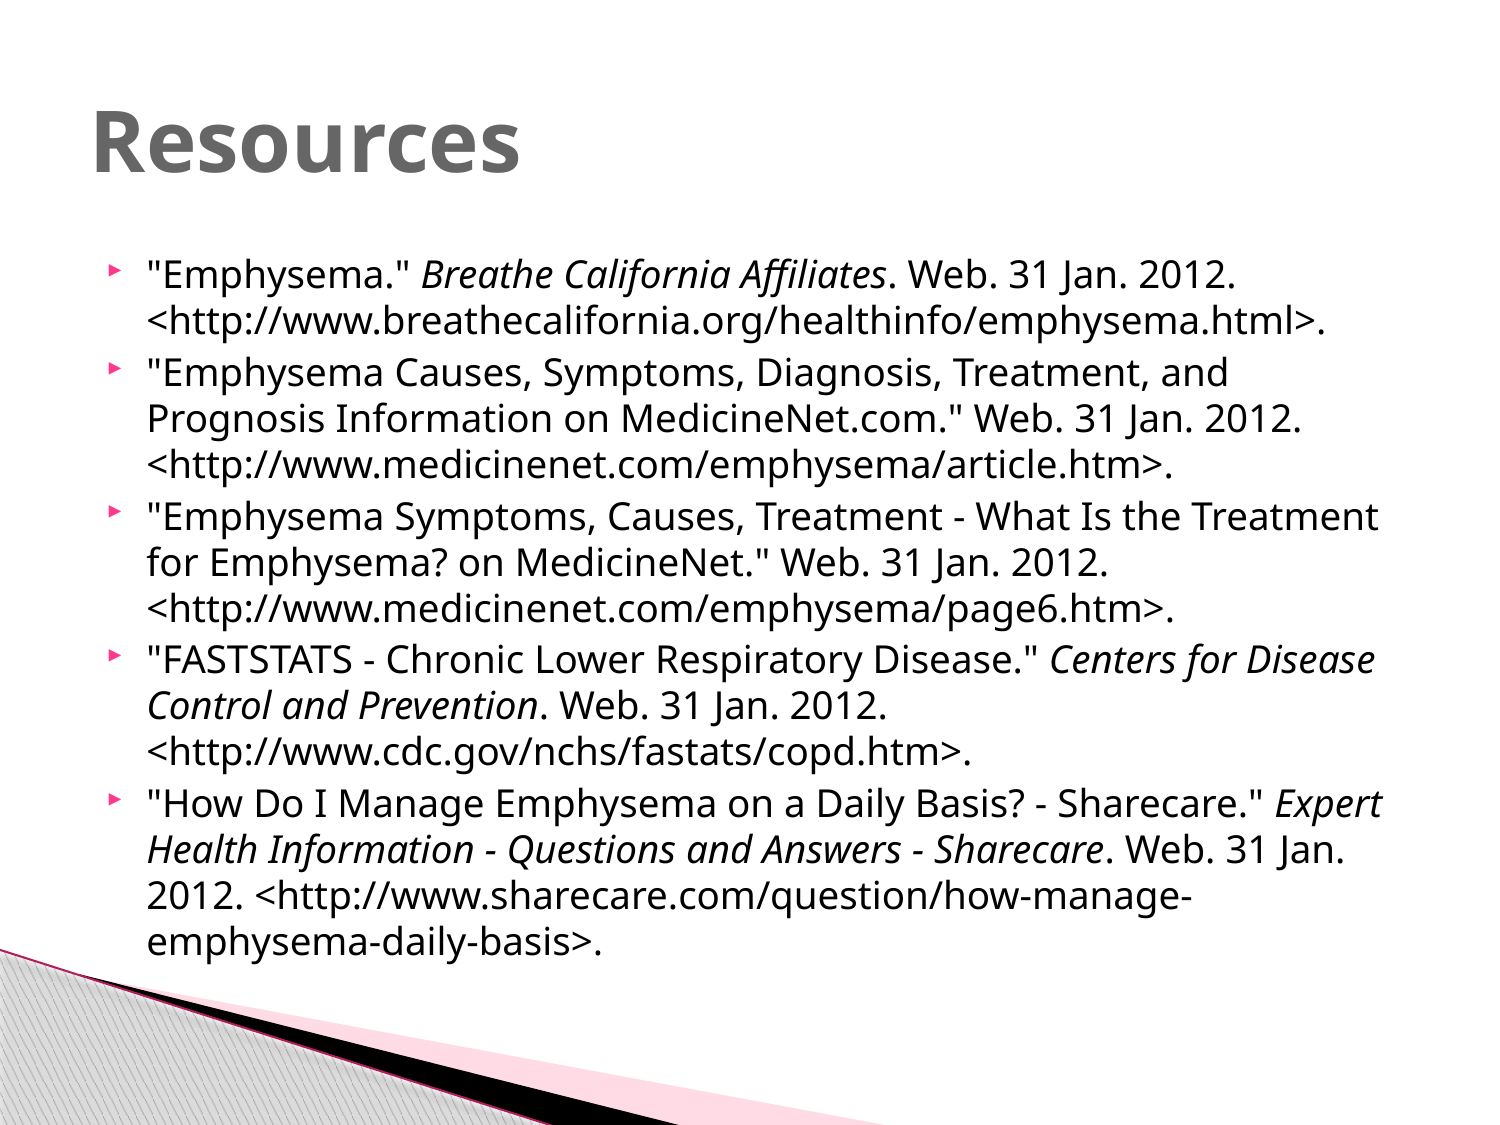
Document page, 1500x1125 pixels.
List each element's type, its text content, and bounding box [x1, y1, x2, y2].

title Resources [75, 45, 1425, 233]
list "Emphysema." Breathe California Affiliates. Web. 31 Jan. 2012. <http://www.breathecalifornia.org/healthinfo/emphysema.html>. "Emphysema Causes, Symptoms, Diagnosis, Treatment, and Prognosis Information on MedicineNet.com." Web. 31 Jan. 2012. <http://www.medicinenet.com/emphysema/article.htm>. "Emphysema Symptoms, Causes, Treatment - What Is the Treatment for Emphysema? on MedicineNet." Web. 31 Jan. 2012. <http://www.medicinenet.com/emphysema/page6.htm>. "FASTSTATS - Chronic Lower Respiratory Disease." Centers for Disease Control and Prevention. Web. 31 Jan. 2012. <http://www.cdc.gov/nchs/fastats/copd.htm>. "How Do I Manage Emphysema on a Daily Basis? - Sharecare." Expert Health Information - Questions and Answers - Sharecare. Web. 31 Jan. 2012. <http://www.sharecare.com/question/how-manage-emphysema-daily-basis>. [75, 243, 1425, 986]
